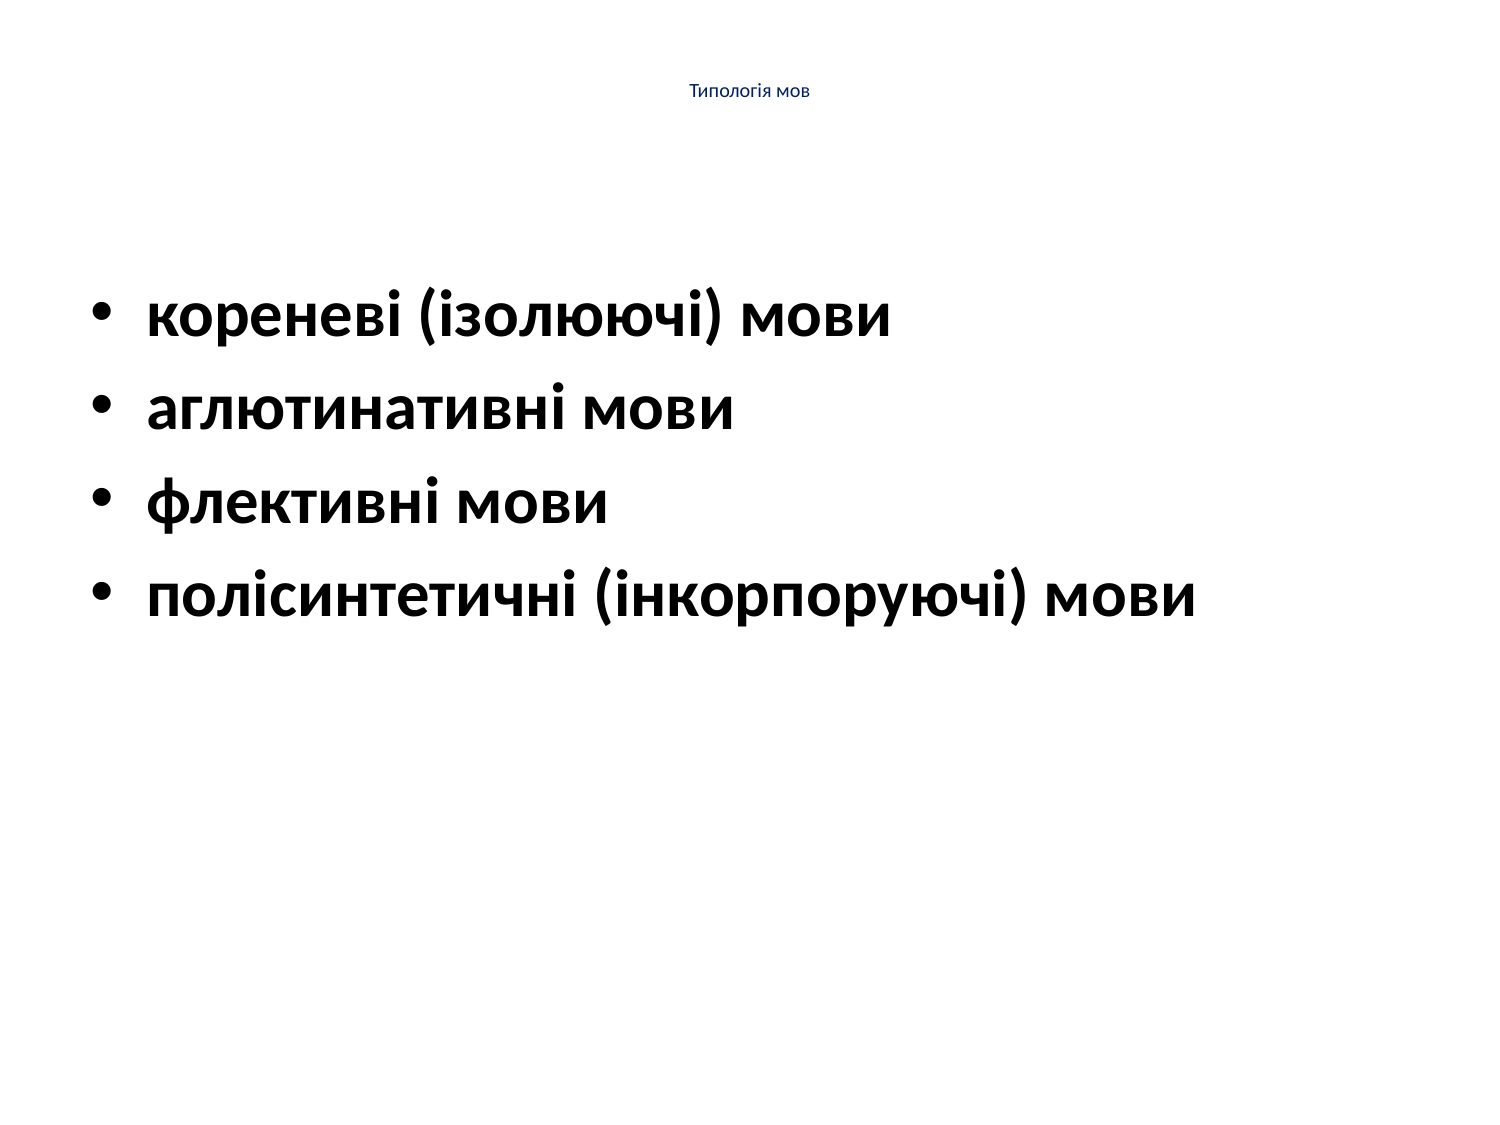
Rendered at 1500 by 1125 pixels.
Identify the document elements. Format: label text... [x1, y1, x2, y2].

list кореневі (ізолюючі) мови аглютинативні мови флективні мови полісинтетичні (інкорпоруючі) мови [75, 262, 1425, 1005]
title Типологія мов [75, 45, 1425, 149]
